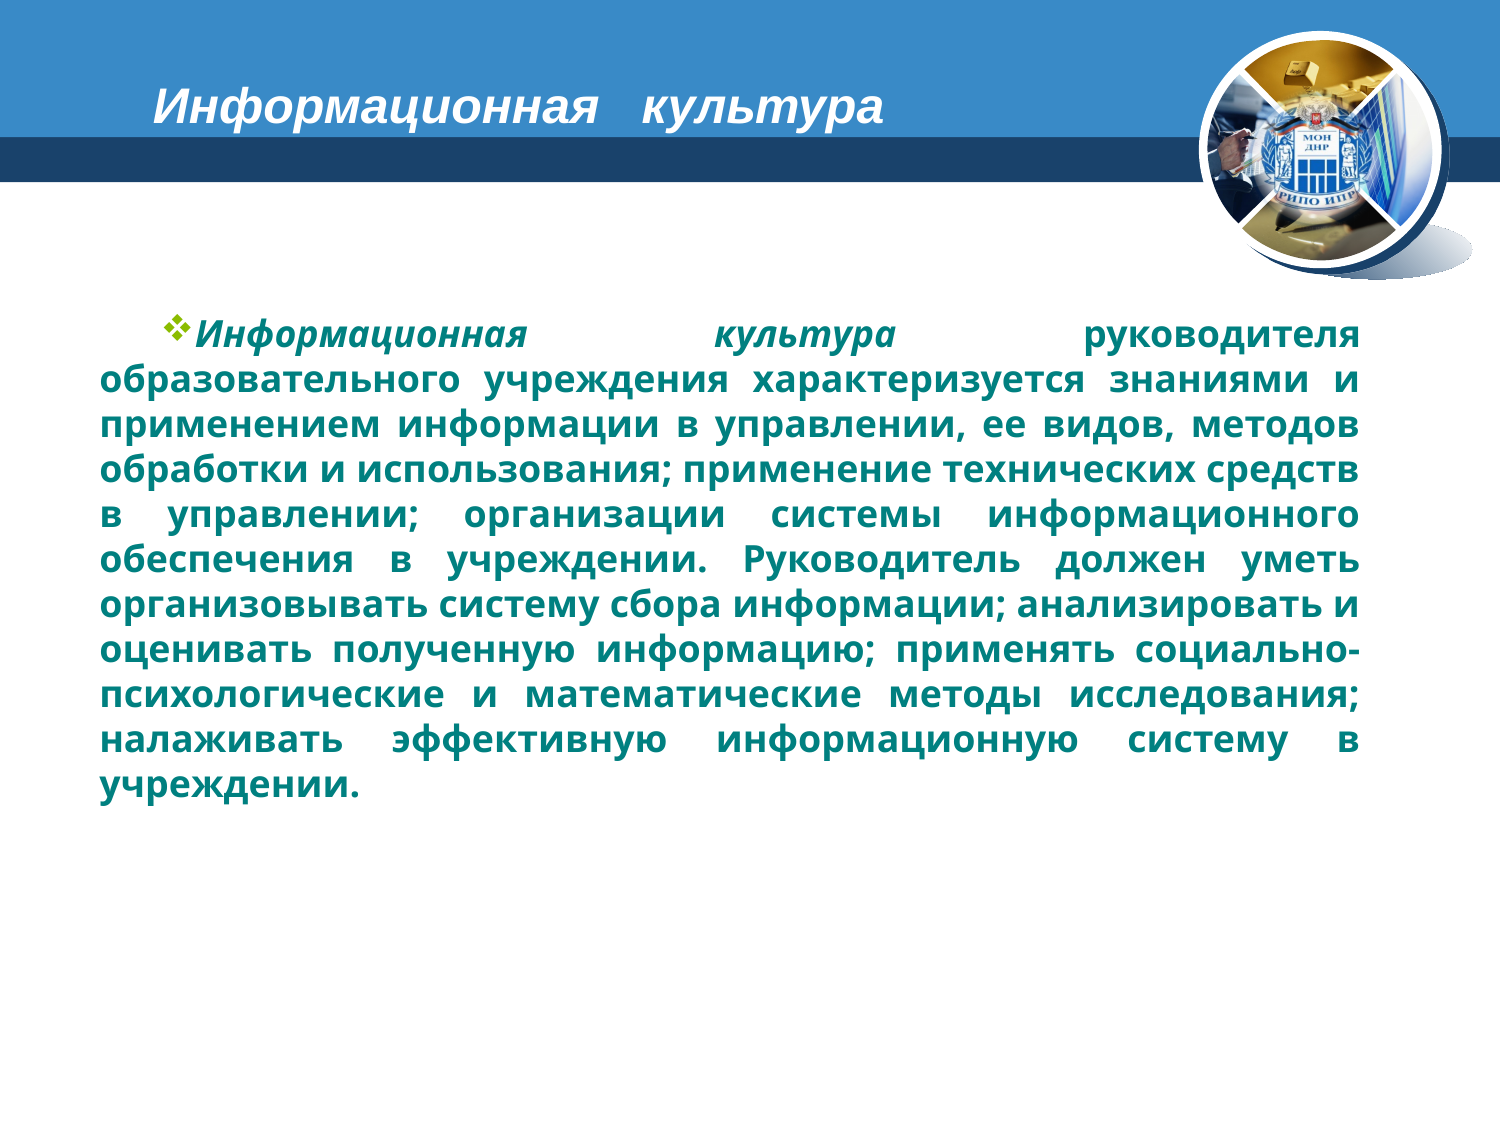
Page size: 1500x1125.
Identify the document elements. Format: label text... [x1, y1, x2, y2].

text_box Информационная культура [17, 66, 1034, 202]
picture [1207, 40, 1433, 261]
list Информационная культура руководителя образовательного учреждения характеризуется знаниями и применением информации в управлении, ее видов, методов обработки и использования; применение технических средств в управлении; организации системы информационного обеспечения в учреждении. Руководитель должен уметь организовывать систему сбора информации; анализировать и оценивать полученную информацию; применять социально-психологические и математические методы исследования; налаживать эффективную информационную систему в учреждении. [28, 302, 1376, 1067]
